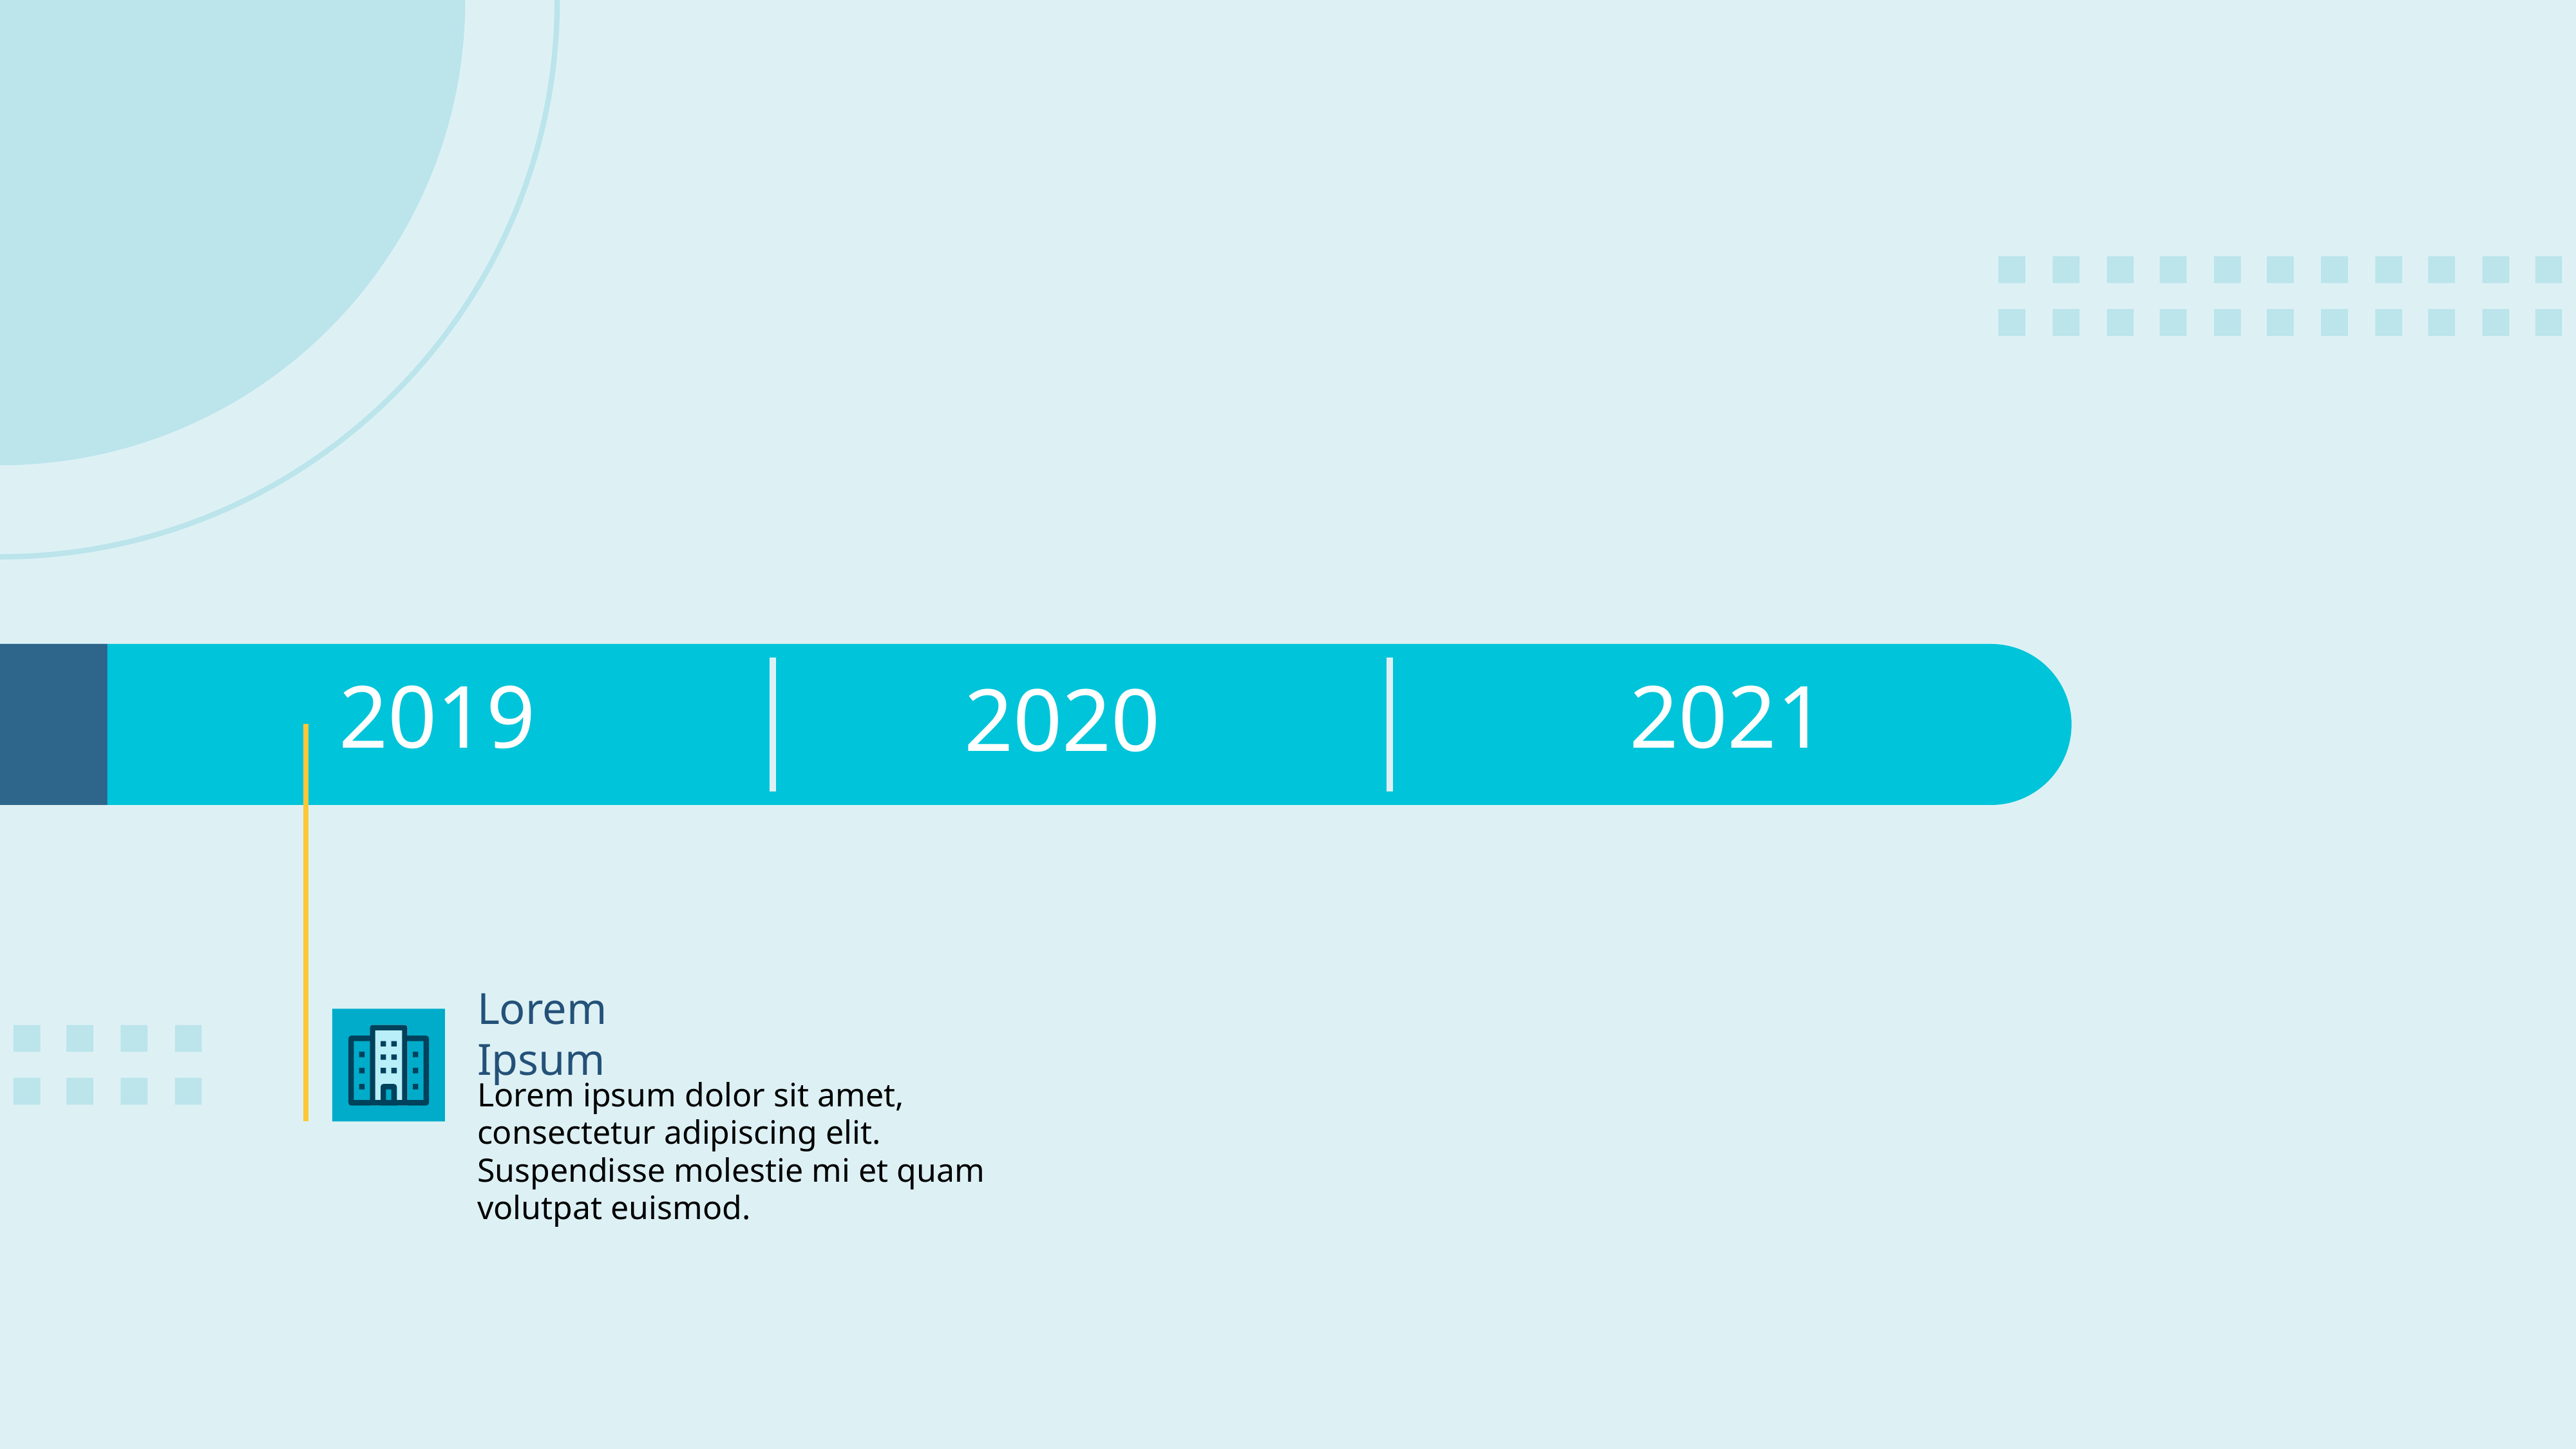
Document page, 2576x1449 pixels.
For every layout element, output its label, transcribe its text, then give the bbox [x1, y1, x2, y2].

text_box [0, 0, 2576, 1449]
text_box [2052, 256, 2080, 283]
text_box 2021 [1625, 659, 1841, 784]
text_box [2213, 308, 2241, 336]
text_box [2107, 308, 2134, 336]
text_box [13, 1077, 41, 1105]
text_box [2266, 256, 2294, 283]
text_box [2428, 308, 2456, 336]
text_box [175, 1025, 202, 1052]
text_box [175, 1077, 202, 1105]
text_box [66, 1077, 93, 1105]
text_box [2375, 256, 2403, 283]
text_box [2052, 308, 2080, 336]
text_box [108, 643, 2072, 805]
text_box [2266, 308, 2294, 336]
text_box [2159, 308, 2187, 336]
text_box [2482, 256, 2510, 283]
text_box [2213, 256, 2241, 283]
text_box [0, 0, 466, 466]
text_box [2375, 308, 2403, 336]
text_box 2019 [334, 659, 550, 784]
text_box [1998, 308, 2025, 336]
text_box [2107, 256, 2134, 283]
text_box Lorem ipsum dolor sit amet, consectetur adipiscing elit. Suspendisse molestie mi et quam volutpat euismod. [473, 1071, 1073, 1233]
text_box [1998, 256, 2025, 283]
text_box [13, 1025, 41, 1052]
text_box [2482, 308, 2510, 336]
text_box [120, 1077, 148, 1105]
text_box [2535, 256, 2562, 283]
text_box [2321, 308, 2348, 336]
text_box Lorem Ipsum [473, 999, 740, 1066]
text_box [348, 1025, 430, 1106]
text_box [2428, 256, 2456, 283]
text_box [375, 1030, 402, 1100]
text_box [2321, 256, 2348, 283]
text_box [332, 1009, 445, 1122]
text_box [66, 1025, 93, 1052]
text_box [0, 643, 108, 805]
text_box [120, 1025, 148, 1052]
text_box [0, 0, 558, 557]
text_box 2020 [960, 662, 1175, 787]
text_box [2159, 256, 2187, 283]
text_box [2535, 308, 2562, 336]
